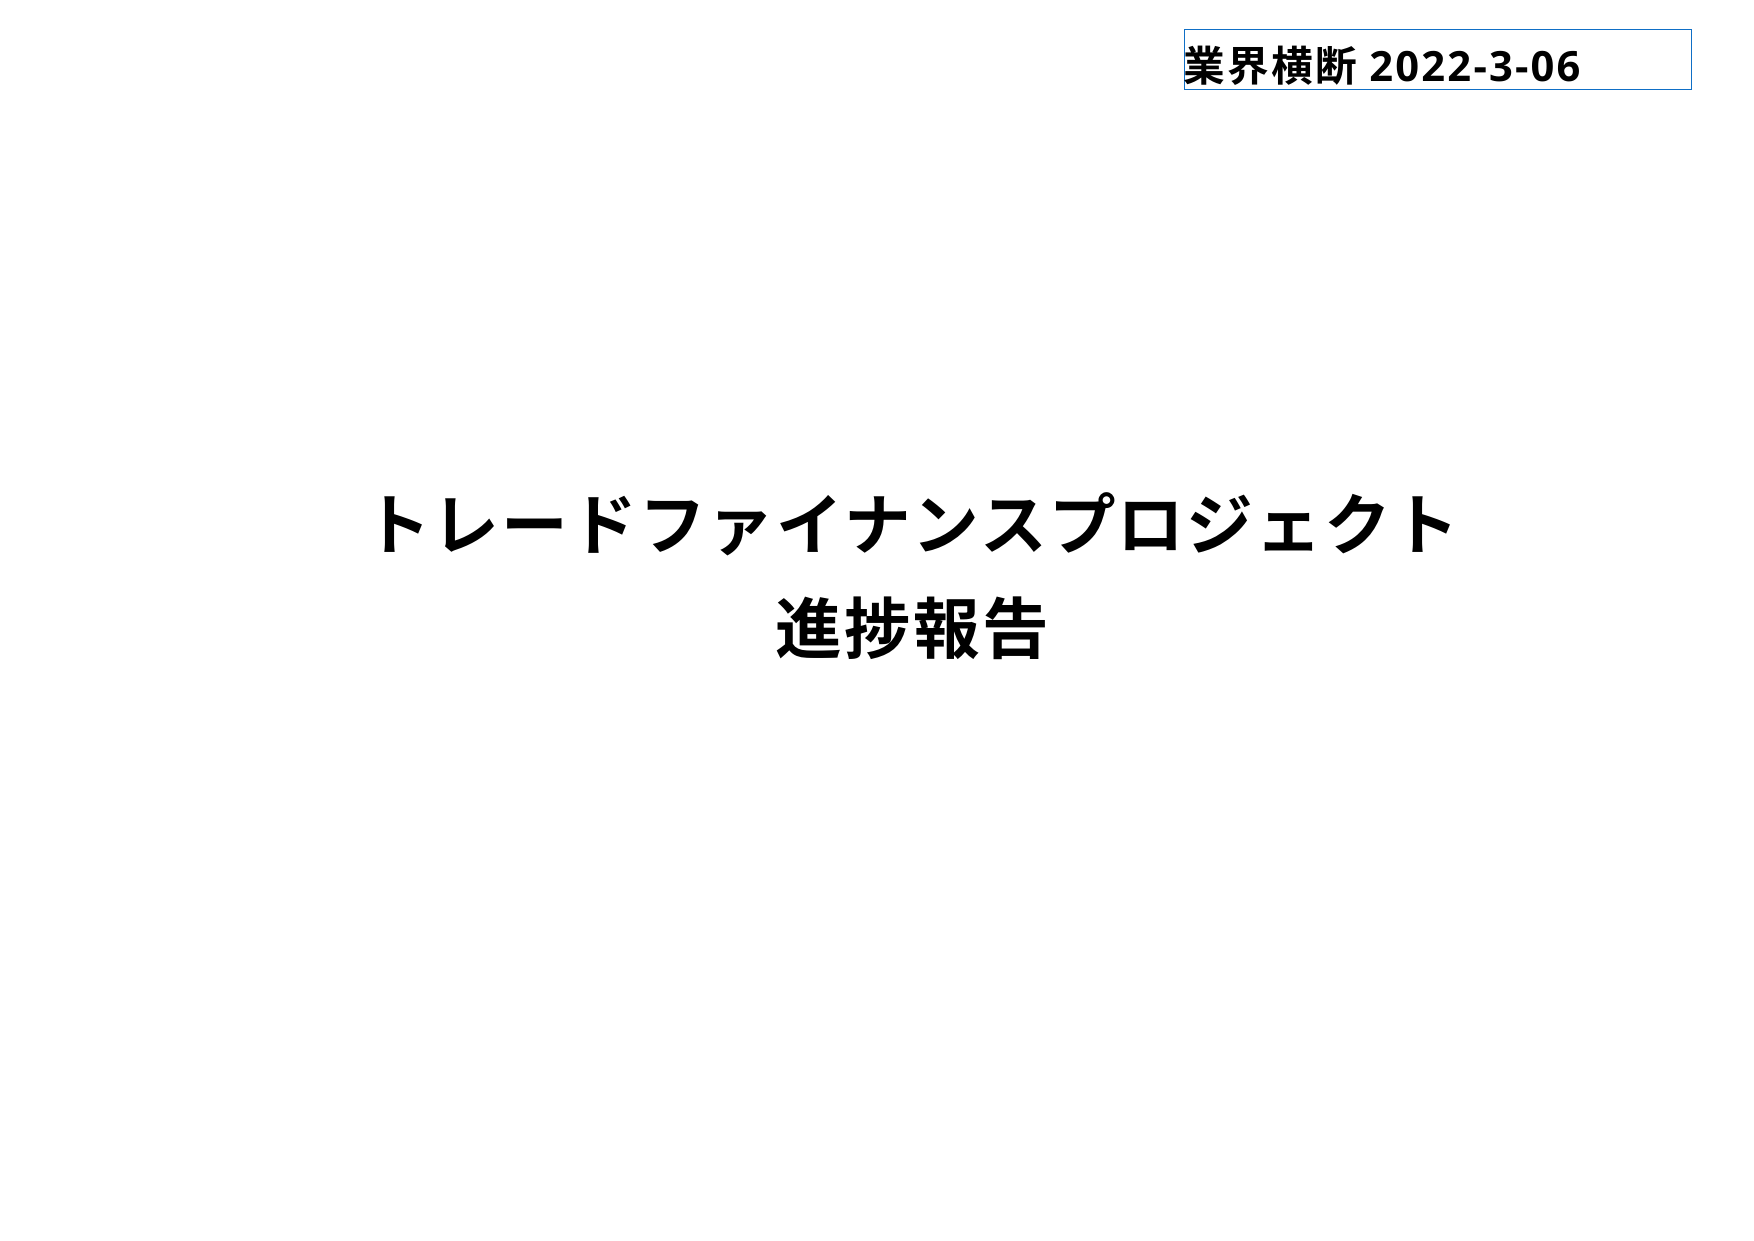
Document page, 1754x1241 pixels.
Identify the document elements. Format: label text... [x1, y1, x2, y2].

text_box 業界横断2022-3-06 [1184, 29, 1692, 90]
text_box トレードファイナンスプロジェクト 進捗報告 [333, 466, 1492, 667]
